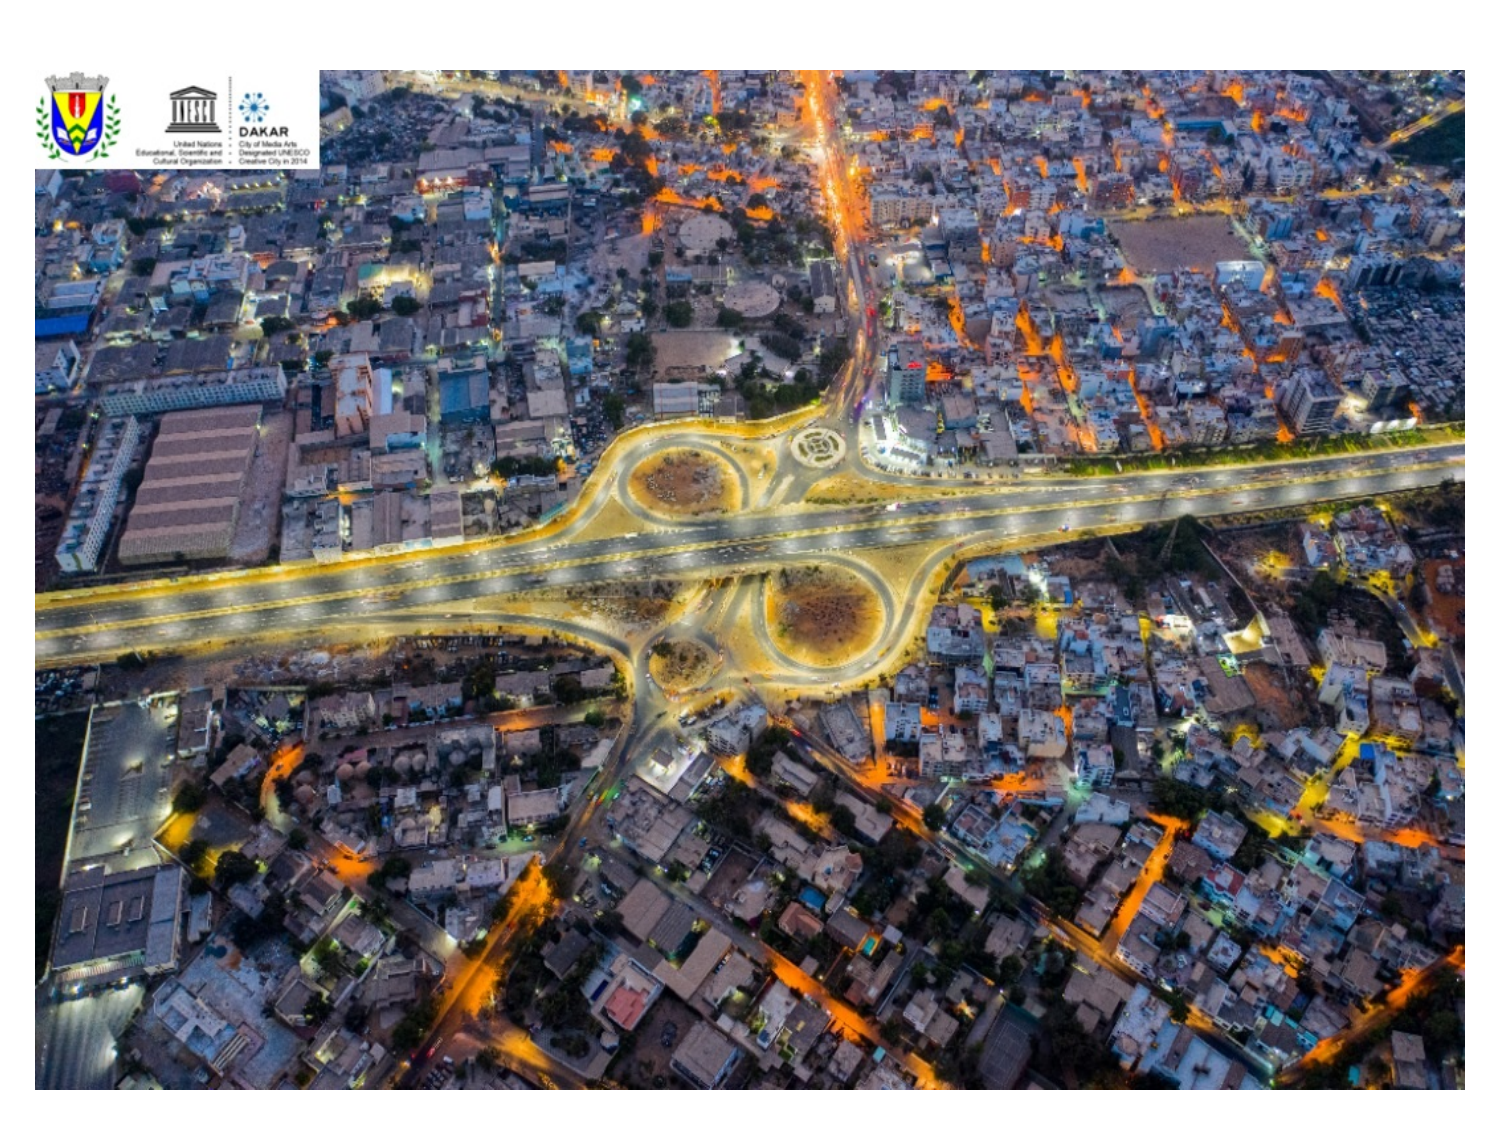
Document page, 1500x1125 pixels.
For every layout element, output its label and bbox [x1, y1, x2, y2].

list [34, 70, 1466, 1091]
